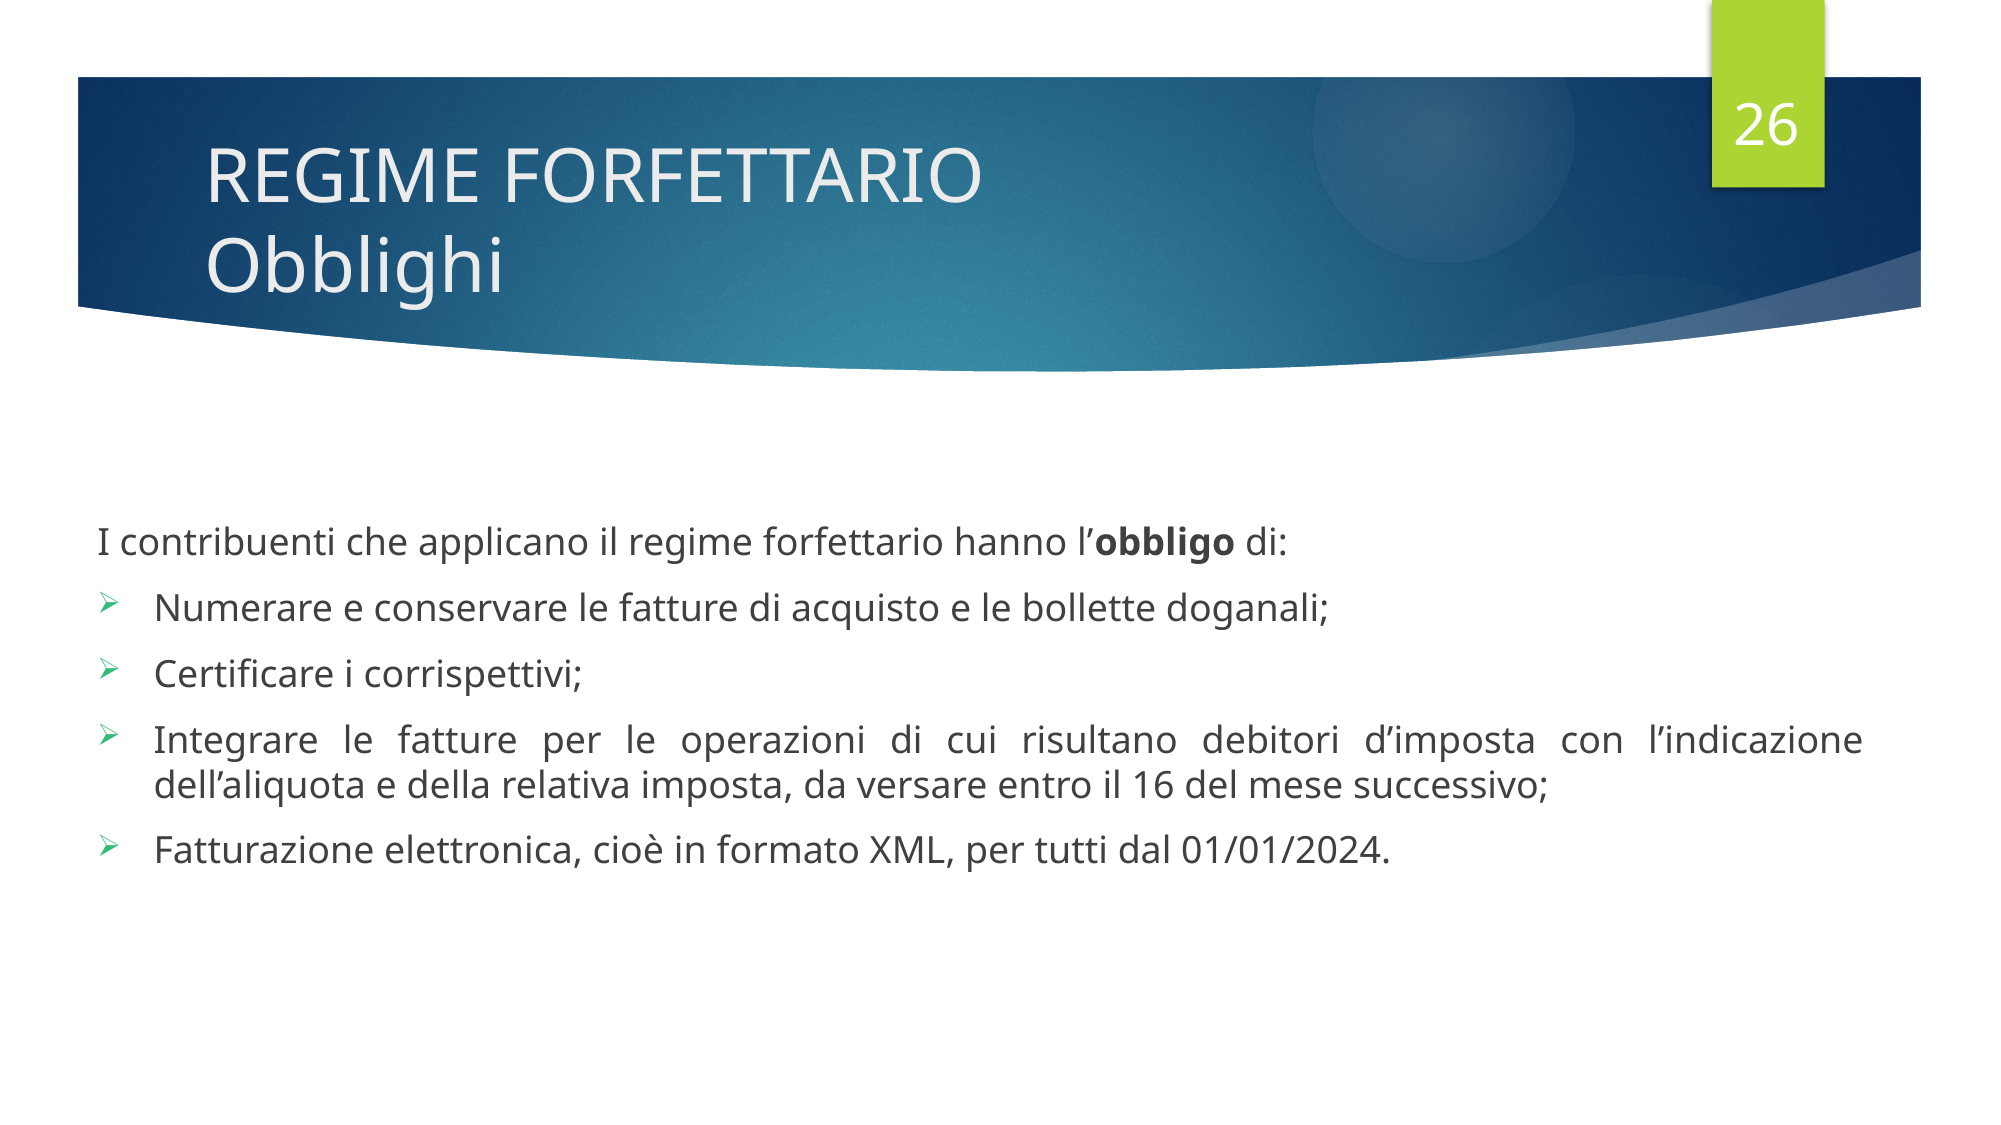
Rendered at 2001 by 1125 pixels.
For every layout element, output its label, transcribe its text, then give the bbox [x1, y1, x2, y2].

title REGIME FORFETTARIO Obblighi [189, 159, 1627, 276]
list I contribuenti che applicano il regime forfettario hanno l’obbligo di: Numerare e conservare le fatture di acquisto e le bollette doganali; Certificare i corrispettivi; Integrare le fatture per le operazioni di cui risultano debitori d’imposta con l’indicazione dell’aliquota e della relativa imposta, da versare entro il 16 del mese successivo; Fatturazione elettronica, cioè in formato XML, per tutti dal 01/01/2024. [82, 510, 1881, 1071]
slide_number 26 [1698, 48, 1836, 175]
